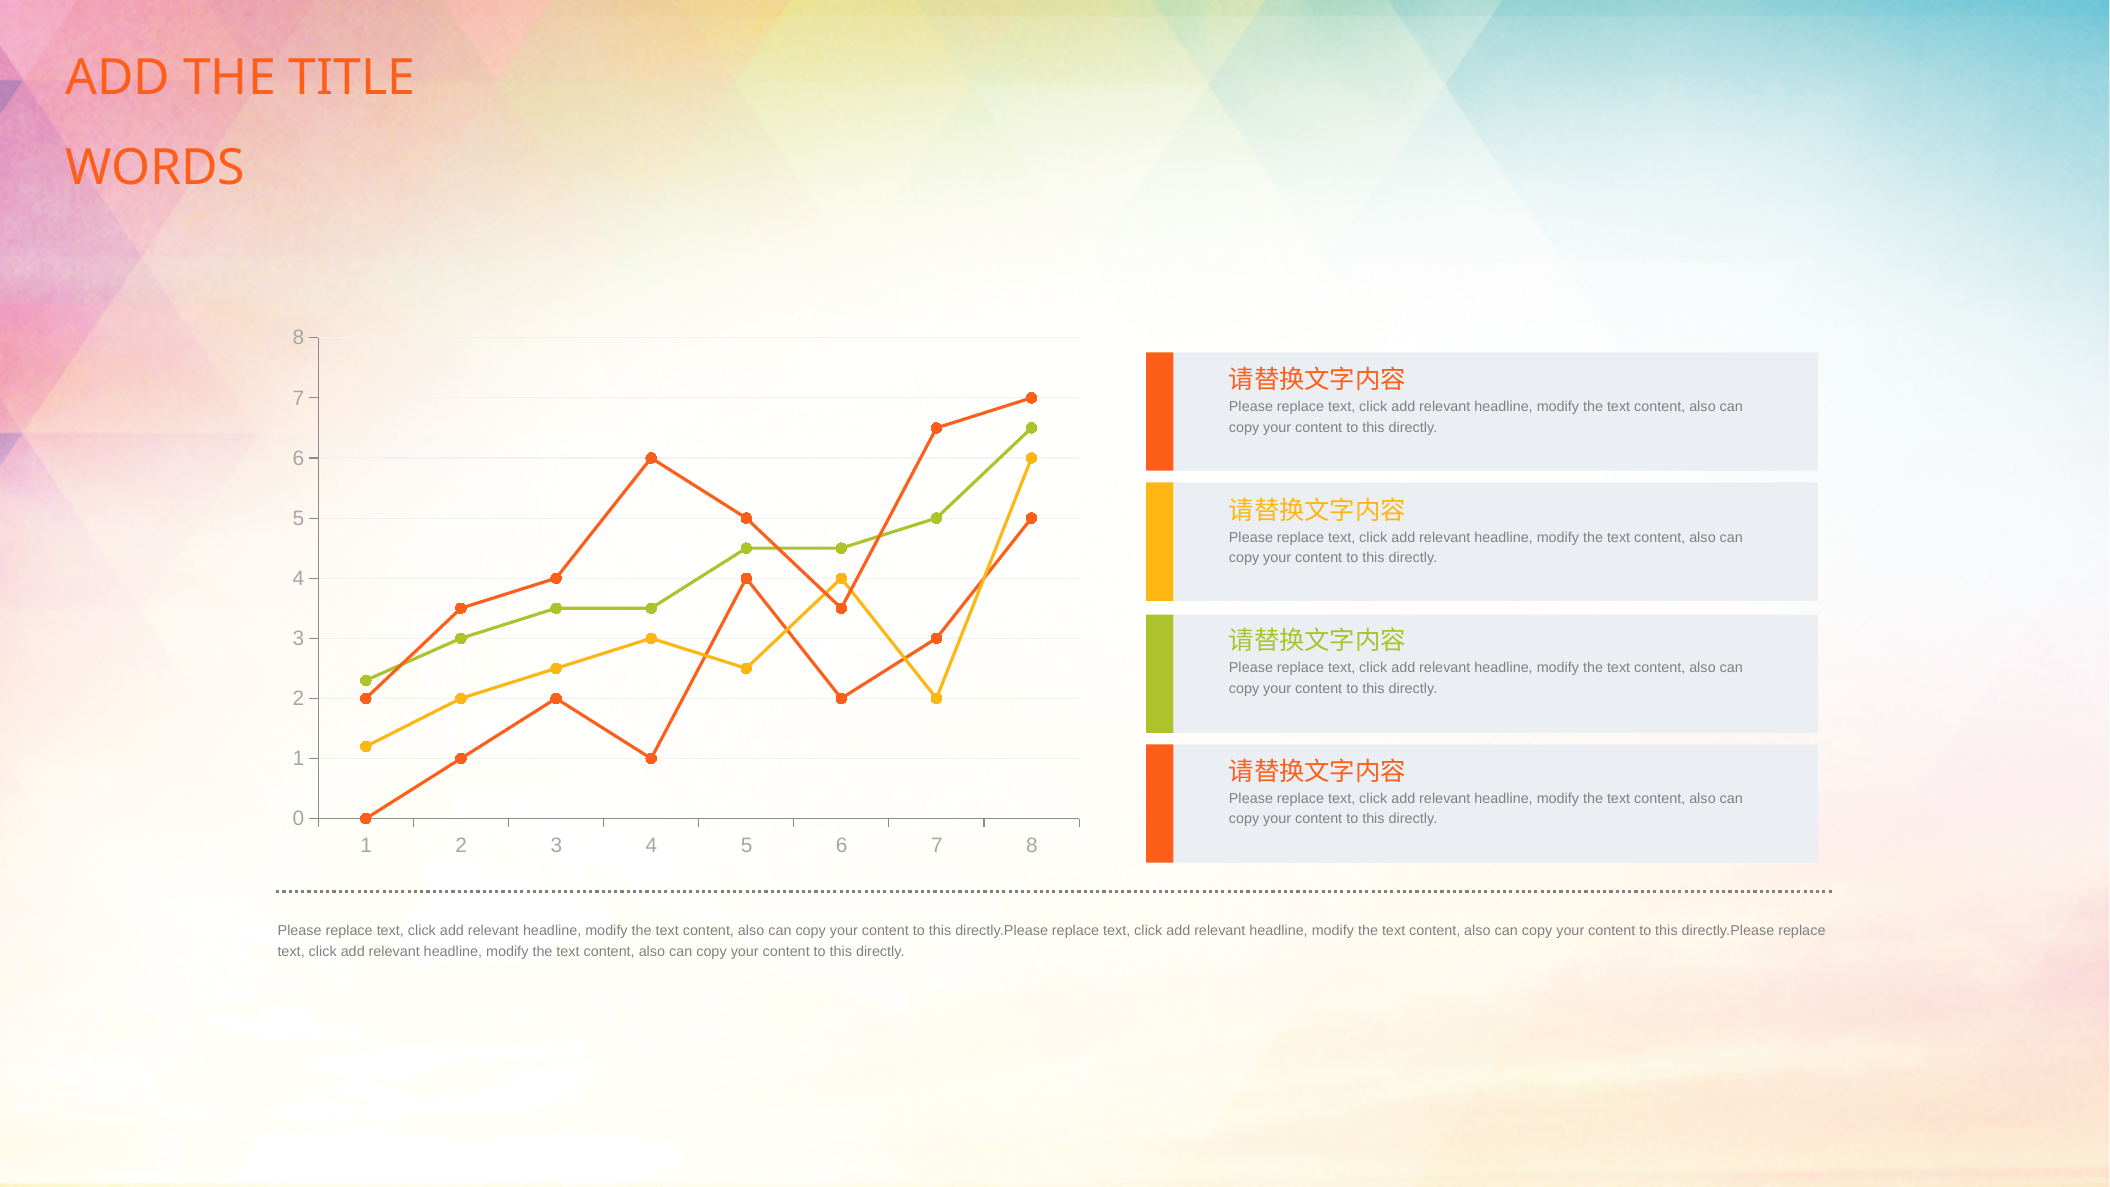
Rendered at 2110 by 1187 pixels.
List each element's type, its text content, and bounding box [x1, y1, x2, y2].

picture [0, 0, 2110, 1187]
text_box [1146, 352, 1818, 471]
text_box ADD THE TITLE WORDS [50, 7, 583, 202]
chart [276, 315, 1096, 868]
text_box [1146, 482, 1818, 601]
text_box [1146, 744, 1818, 863]
text_box Please replace text, click add relevant headline, modify the text content, also can copy your content to this directly.Please replace text, click add relevant headline, modify the text content, also can copy your content to this directly.Please replace text, click add relevant headline, modify the text content, also can copy your content to this directly. [277, 917, 1832, 960]
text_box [1146, 614, 1818, 733]
